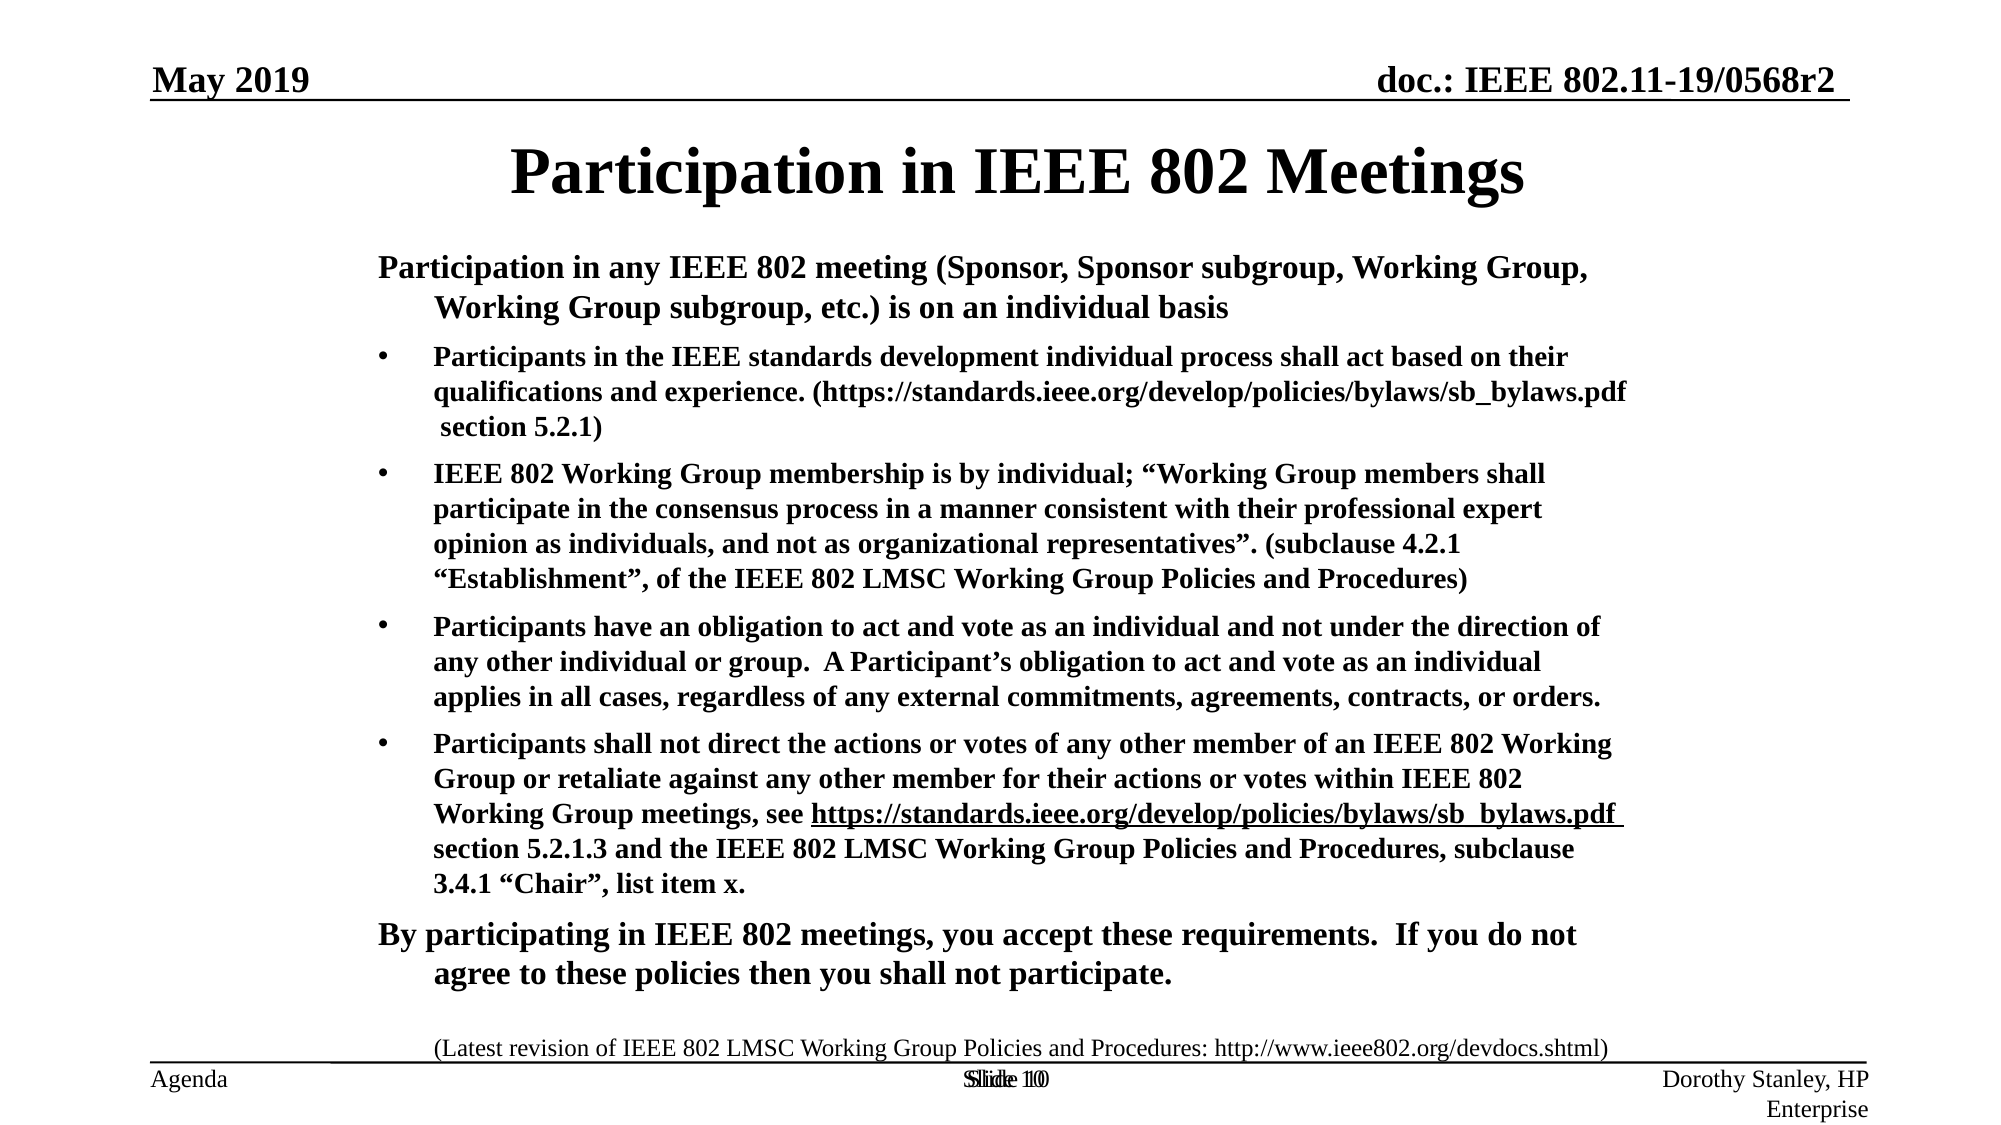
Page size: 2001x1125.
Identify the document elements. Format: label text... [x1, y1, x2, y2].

slide_number Slide 10 [964, 1062, 1053, 1093]
text_box Slide 10 [962, 1062, 1050, 1122]
text_box Participation in any IEEE 802 meeting (Sponsor, Sponsor subgroup, Working Group, Working Group subgroup, etc.) is on an individual basis Participants in the IEEE standards development individual process shall act based on their qualifications and experience. (https://standards.ieee.org/develop/policies/bylaws/sb_bylaws.pdf section 5.2.1) IEEE 802 Working Group membership is by individual; “Working Group members shall participate in the consensus process in a manner consistent with their professional expert opinion as individuals, and not as organizational representatives”. (subclause 4.2.1 “Establishment”, of the IEEE 802 LMSC Working Group Policies and Procedures) Participants have an obligation to act and vote as an individual and not under the direction of any other individual or group. A Participant’s obligation to act and vote as an individual applies in all cases, regardless of any external commitments, agreements, contracts, or orders. Participants shall not direct the actions or votes of any other member of an IEEE 802 Working Group or retaliate against any other member for their actions or votes within IEEE 802 Working Group meetings, see https://standards.ieee.org/develop/policies/bylaws/sb_bylaws.pdf section 5.2.1.3 and the IEEE 802 LMSC Working Group Policies and Procedures, subclause 3.4.1 “Chair”, list item x. By participating in IEEE 802 meetings, you accept these requirements. If you do not agree to these policies then you shall not participate. (Latest revision of IEEE 802 LMSC Working Group Policies and Procedures: http://www.ieee802.org/devdocs.shtml) [362, 237, 1650, 995]
title Participation in IEEE 802 Meetings [362, 72, 1675, 263]
footer Dorothy Stanley, HP Enterprise [1609, 1062, 1869, 1093]
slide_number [152, 54, 567, 100]
